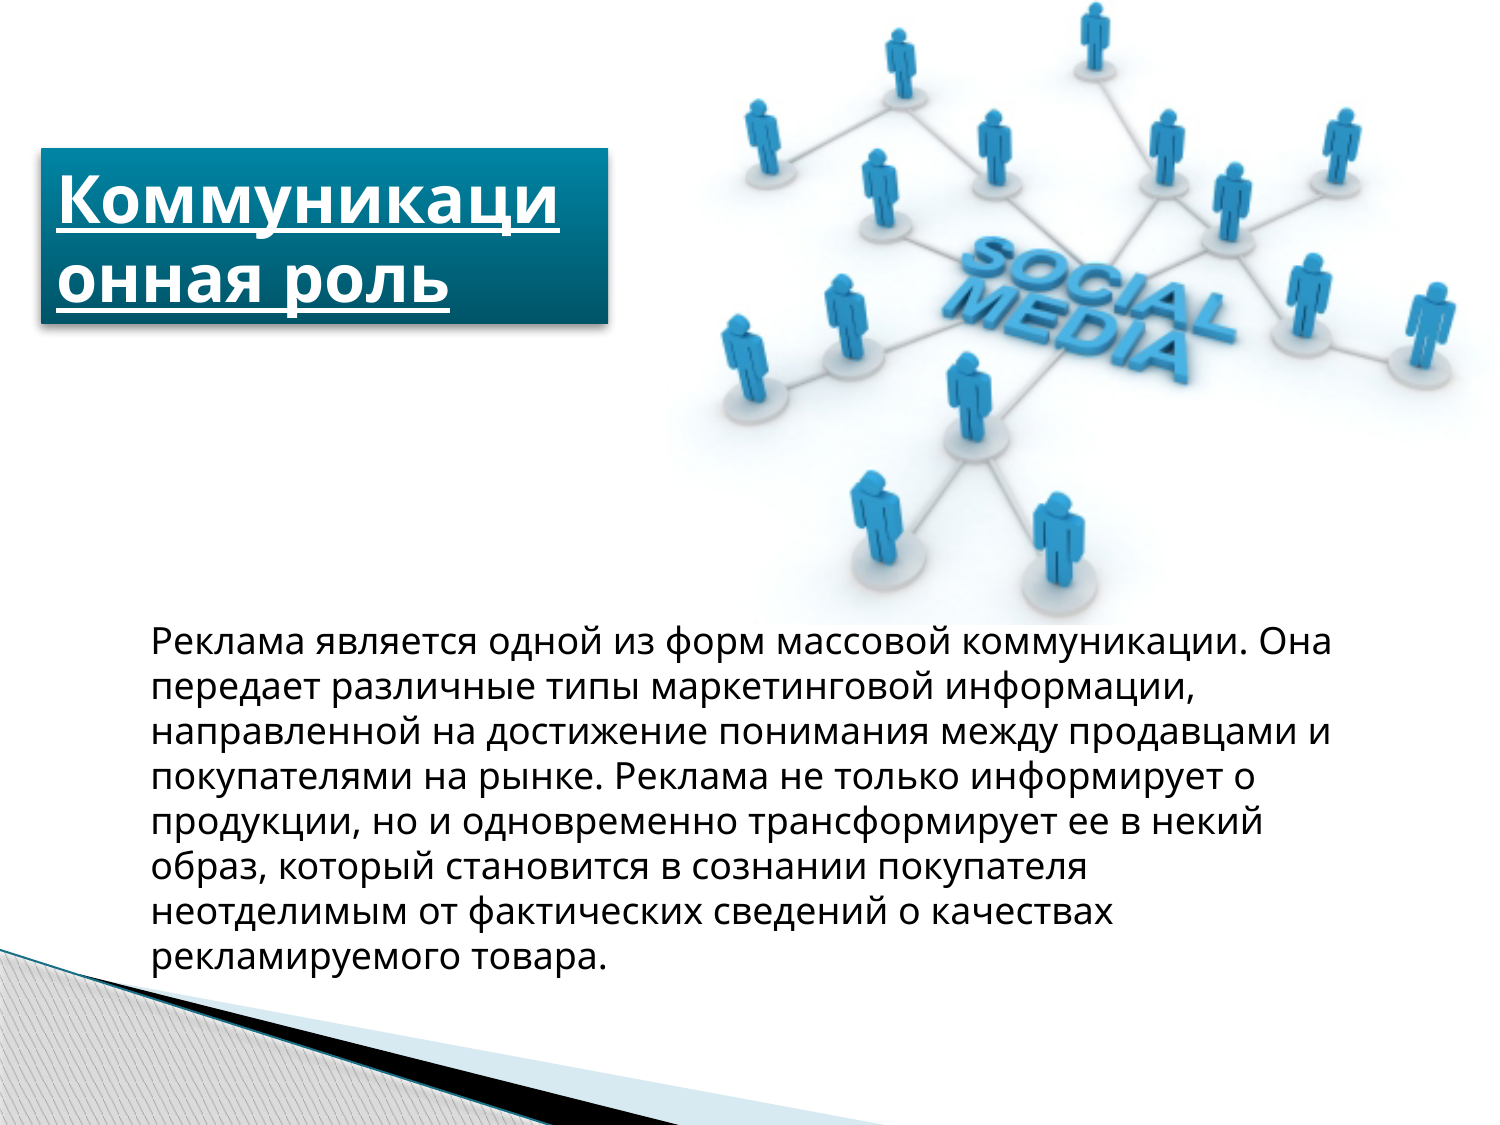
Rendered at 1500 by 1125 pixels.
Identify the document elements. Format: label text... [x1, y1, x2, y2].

picture [666, 0, 1500, 625]
text_box Коммуникационная роль [41, 148, 609, 324]
text_box Реклама является одной из форм массовой коммуникации. Она передает различные типы маркетинговой информации, направленной на достижение понимания между продавцами и покупателями на рынке. Реклама не только информирует о продукции, но и одновременно трансформирует ее в некий образ, который становится в сознании покупателя неотделимым от фактических сведений о качествах рекламируемого товара. [135, 609, 1353, 985]
